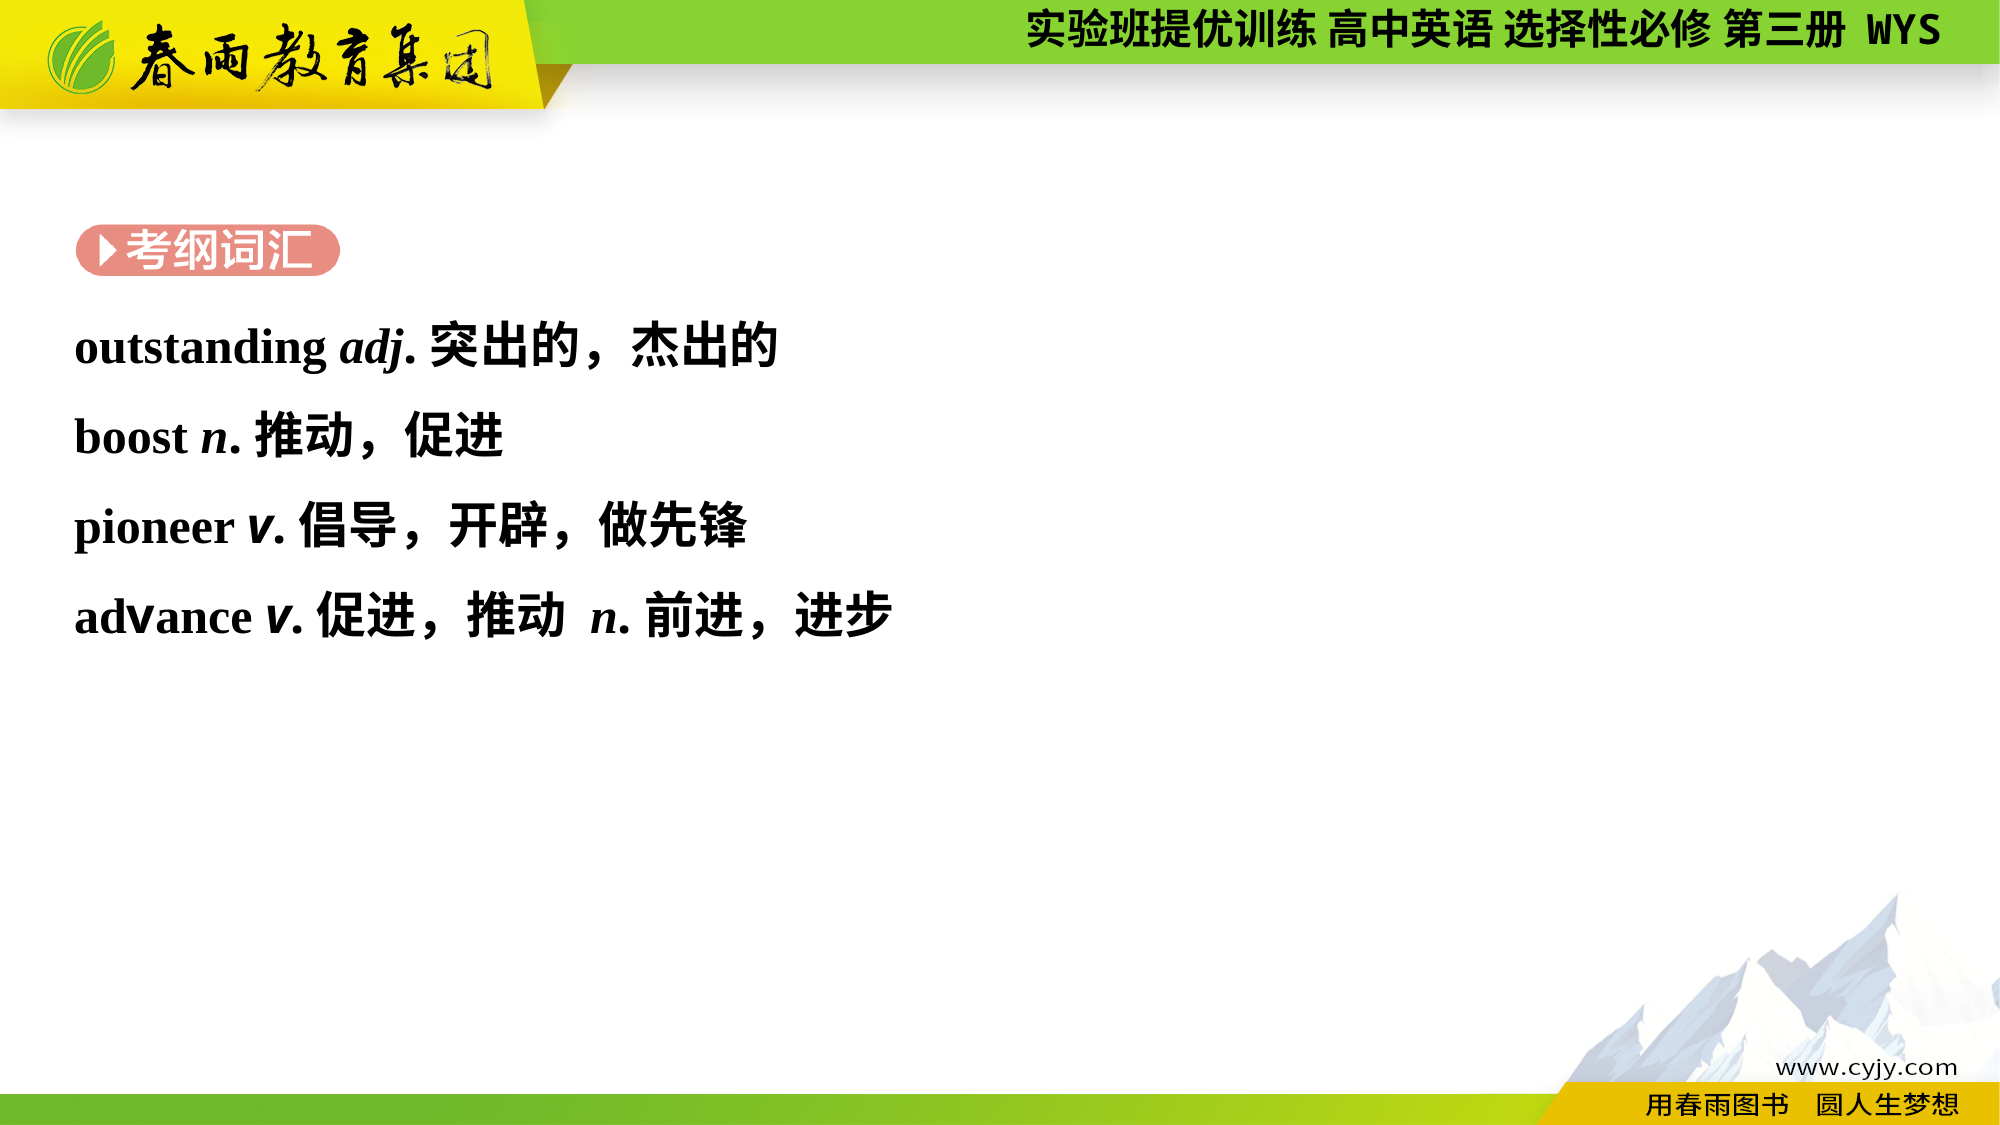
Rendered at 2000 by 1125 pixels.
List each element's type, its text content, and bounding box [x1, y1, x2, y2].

list outstanding adj.突出的，杰出的 boost n.推动，促进 pioneer v.倡导，开辟，做先锋 advance v.促进，推动 n.前进，进步 [59, 276, 1944, 646]
picture [0, 0, 2000, 1125]
